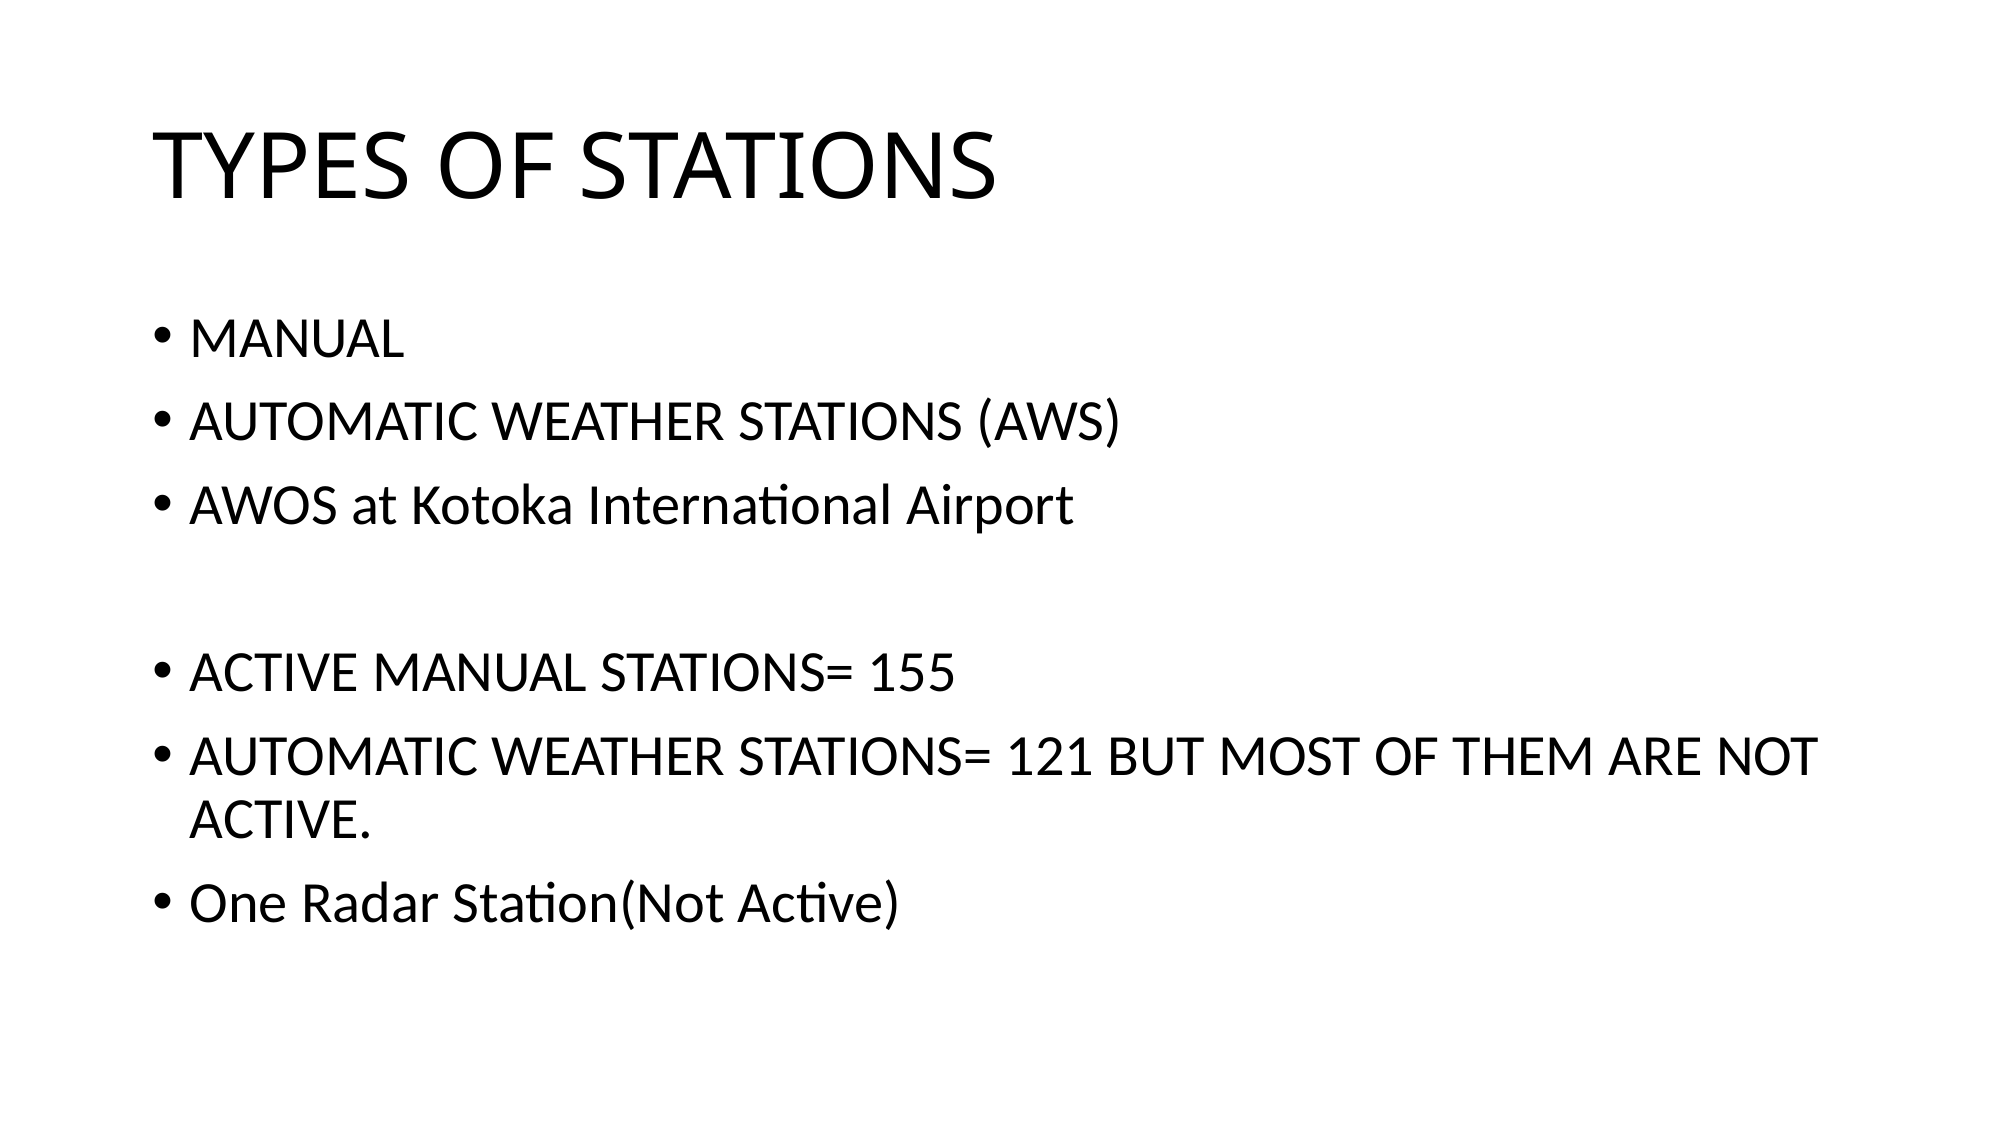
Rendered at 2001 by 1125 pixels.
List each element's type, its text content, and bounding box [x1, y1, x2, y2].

list MANUAL AUTOMATIC WEATHER STATIONS (AWS) AWOS at Kotoka International Airport ACTIVE MANUAL STATIONS= 155 AUTOMATIC WEATHER STATIONS= 121 BUT MOST OF THEM ARE NOT ACTIVE. One Radar Station(Not Active) [137, 299, 1863, 1014]
title TYPES OF STATIONS [137, 59, 1863, 278]
